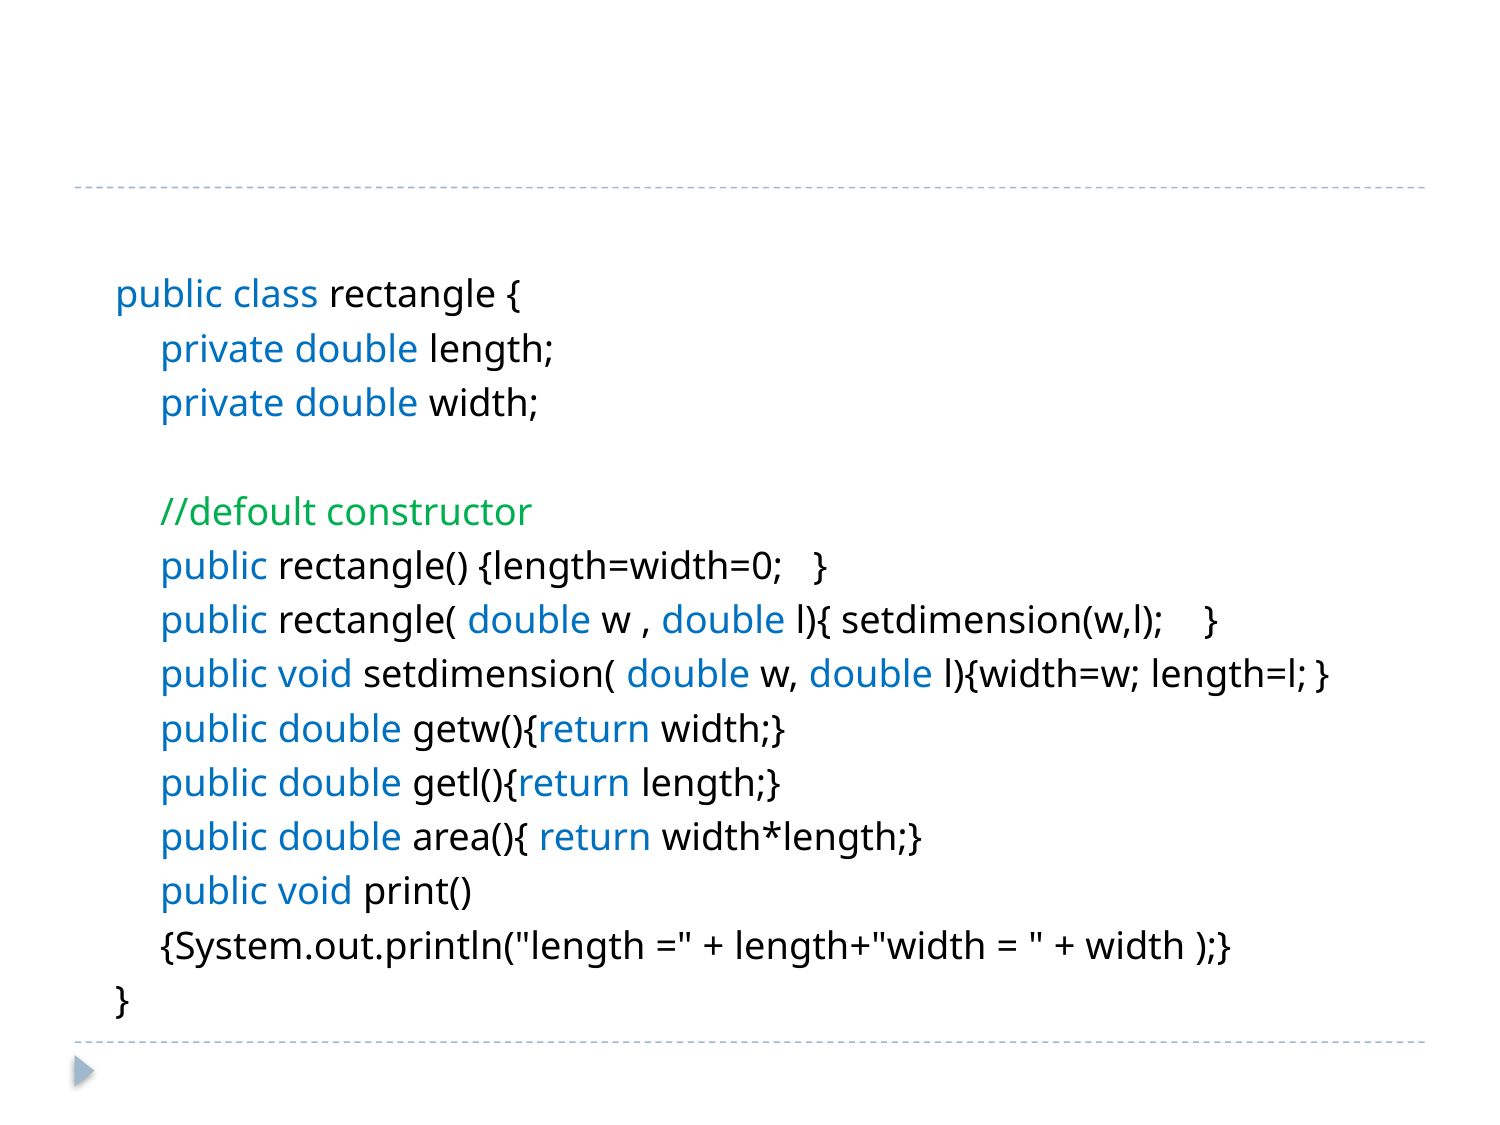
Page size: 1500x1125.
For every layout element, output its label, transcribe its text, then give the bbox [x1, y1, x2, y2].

list public class rectangle { private double length; private double width; //defoult constructor public rectangle() {length=width=0; } public rectangle( double w , double l){ setdimension(w,l); } public void setdimension( double w, double l){width=w; length=l; } public double getw(){return width;} public double getl(){return length;} public double area(){ return width*length;} public void print() {System.out.println("length =" + length+"width = " + width );} } [100, 262, 1500, 1035]
